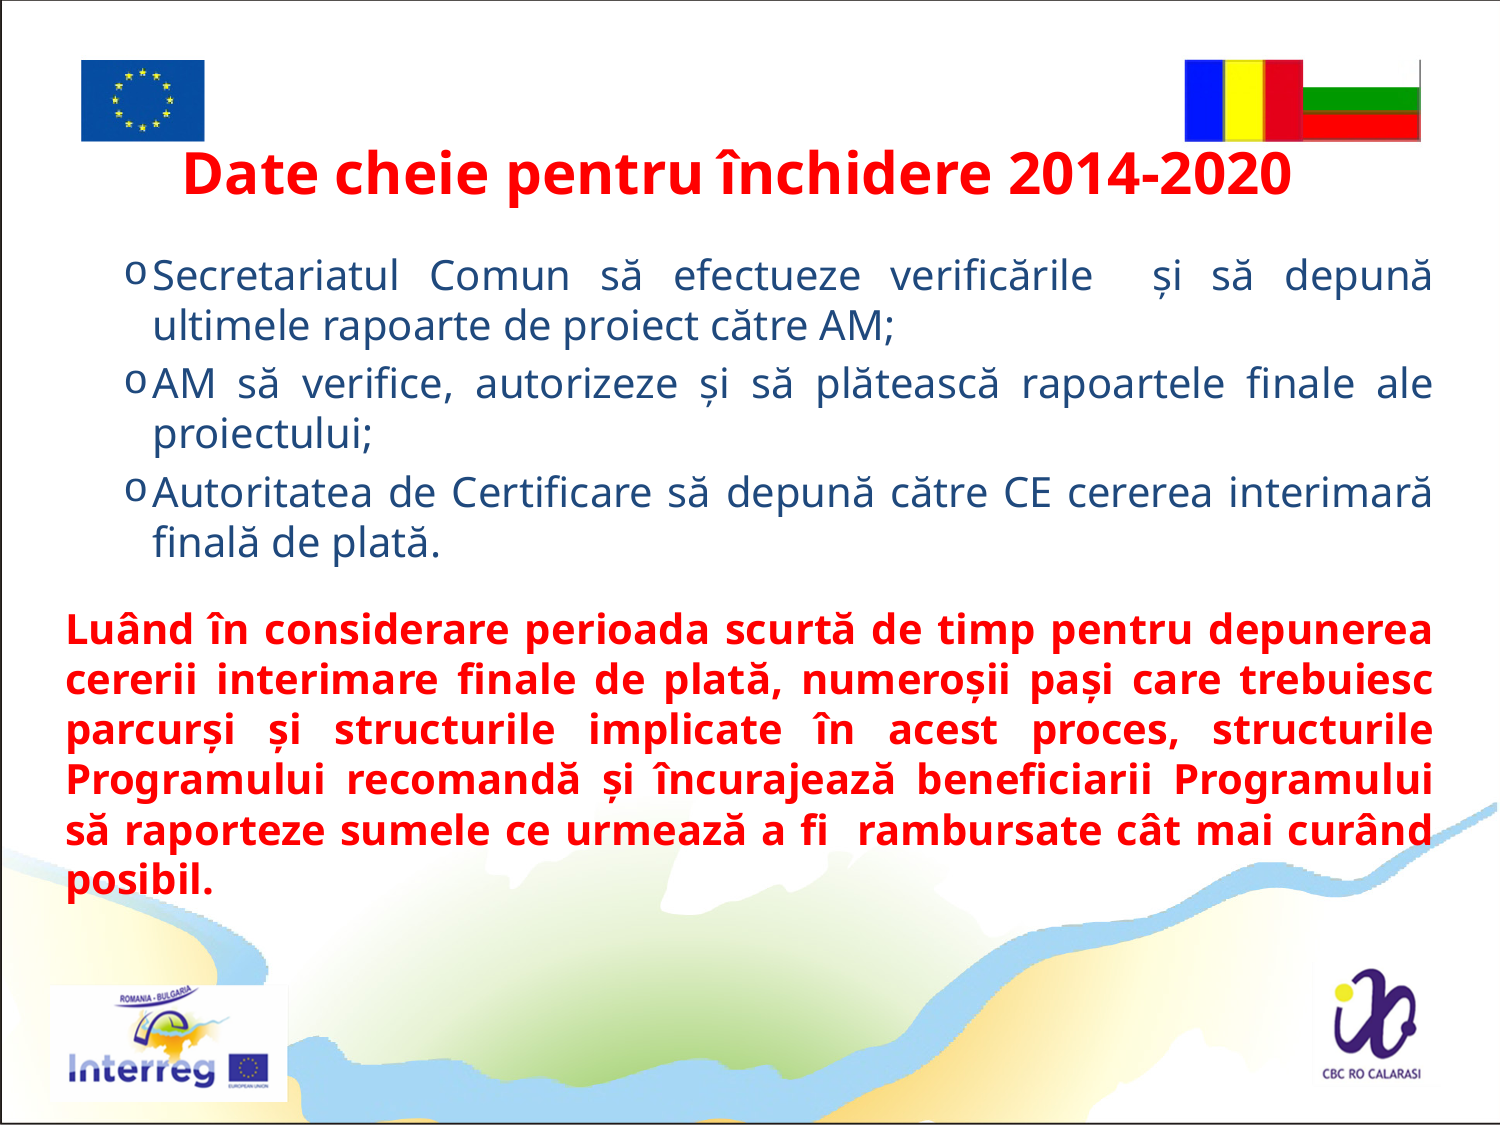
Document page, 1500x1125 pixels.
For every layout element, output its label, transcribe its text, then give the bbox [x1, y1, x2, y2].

list Secretariatul Comun să efectueze verificările și să depună ultimele rapoarte de proiect către AM; AM să verifice, autorizeze și să plătească rapoartele finale ale proiectului; Autoritatea de Certificare să depună către CE cererea interimară finală de plată. Luând în considerare perioada scurtă de timp pentru depunerea cererii interimare finale de plată, numeroșii pași care trebuiesc parcurși și structurile implicate în acest proces, structurile Programului recomandă și încurajează beneficiarii Programului să raporteze sumele ce urmează a fi rambursate cât mai curând posibil. [49, 241, 1451, 985]
text_box Date cheie pentru închidere 2014-2020 [75, 99, 1400, 243]
picture [0, 0, 1500, 1125]
